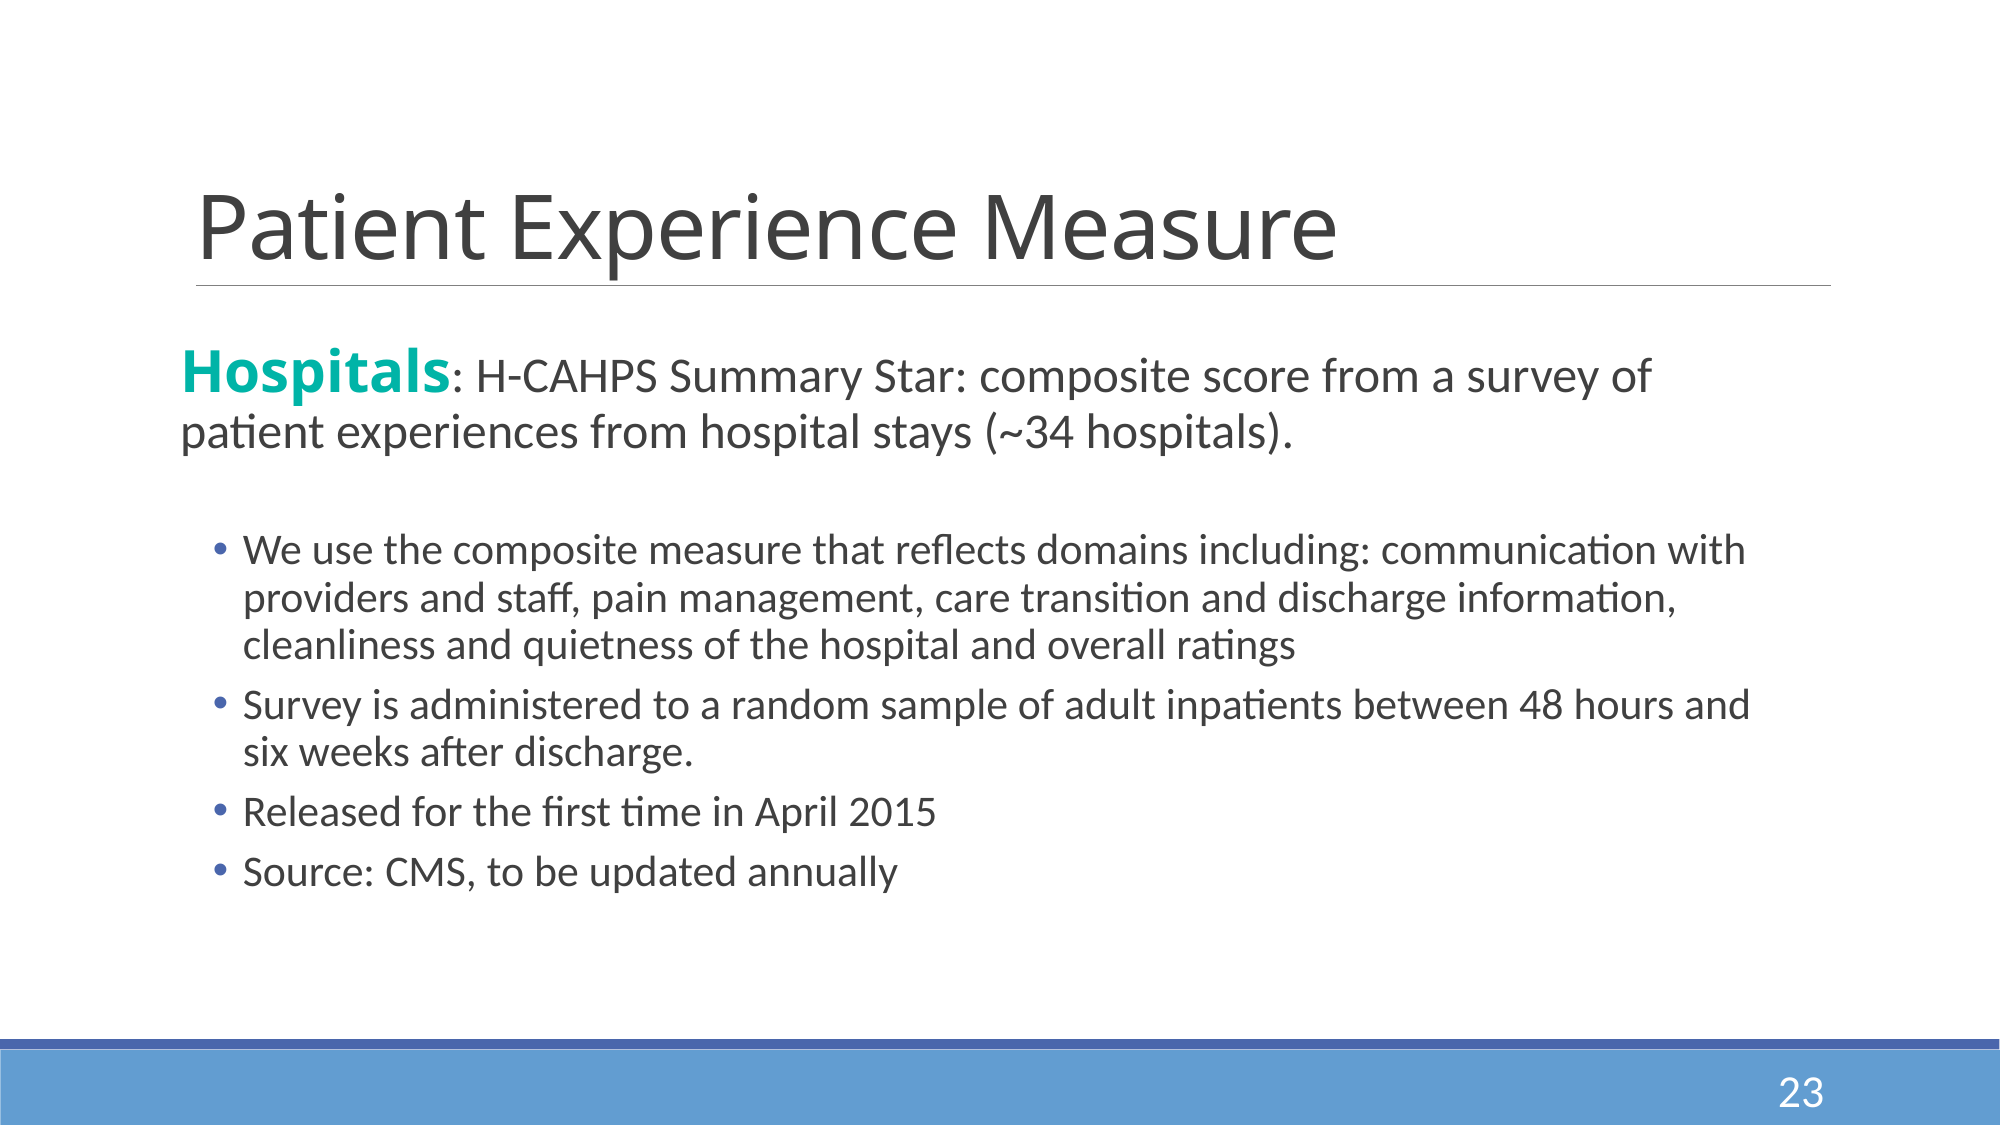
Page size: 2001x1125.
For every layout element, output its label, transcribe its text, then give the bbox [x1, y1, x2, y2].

slide_number 23 [1624, 1059, 1840, 1120]
title Patient Experience Measure [180, 47, 1840, 285]
list Hospitals: H-CAHPS Summary Star: composite score from a survey of patient experiences from hospital stays (~34 hospitals). We use the composite measure that reflects domains including: communication with providers and staff, pain management, care transition and discharge information, cleanliness and quietness of the hospital and overall ratings Survey is administered to a random sample of adult inpatients between 48 hours and six weeks after discharge. Released for the first time in April 2015 Source: CMS, to be updated annually [180, 334, 1758, 963]
